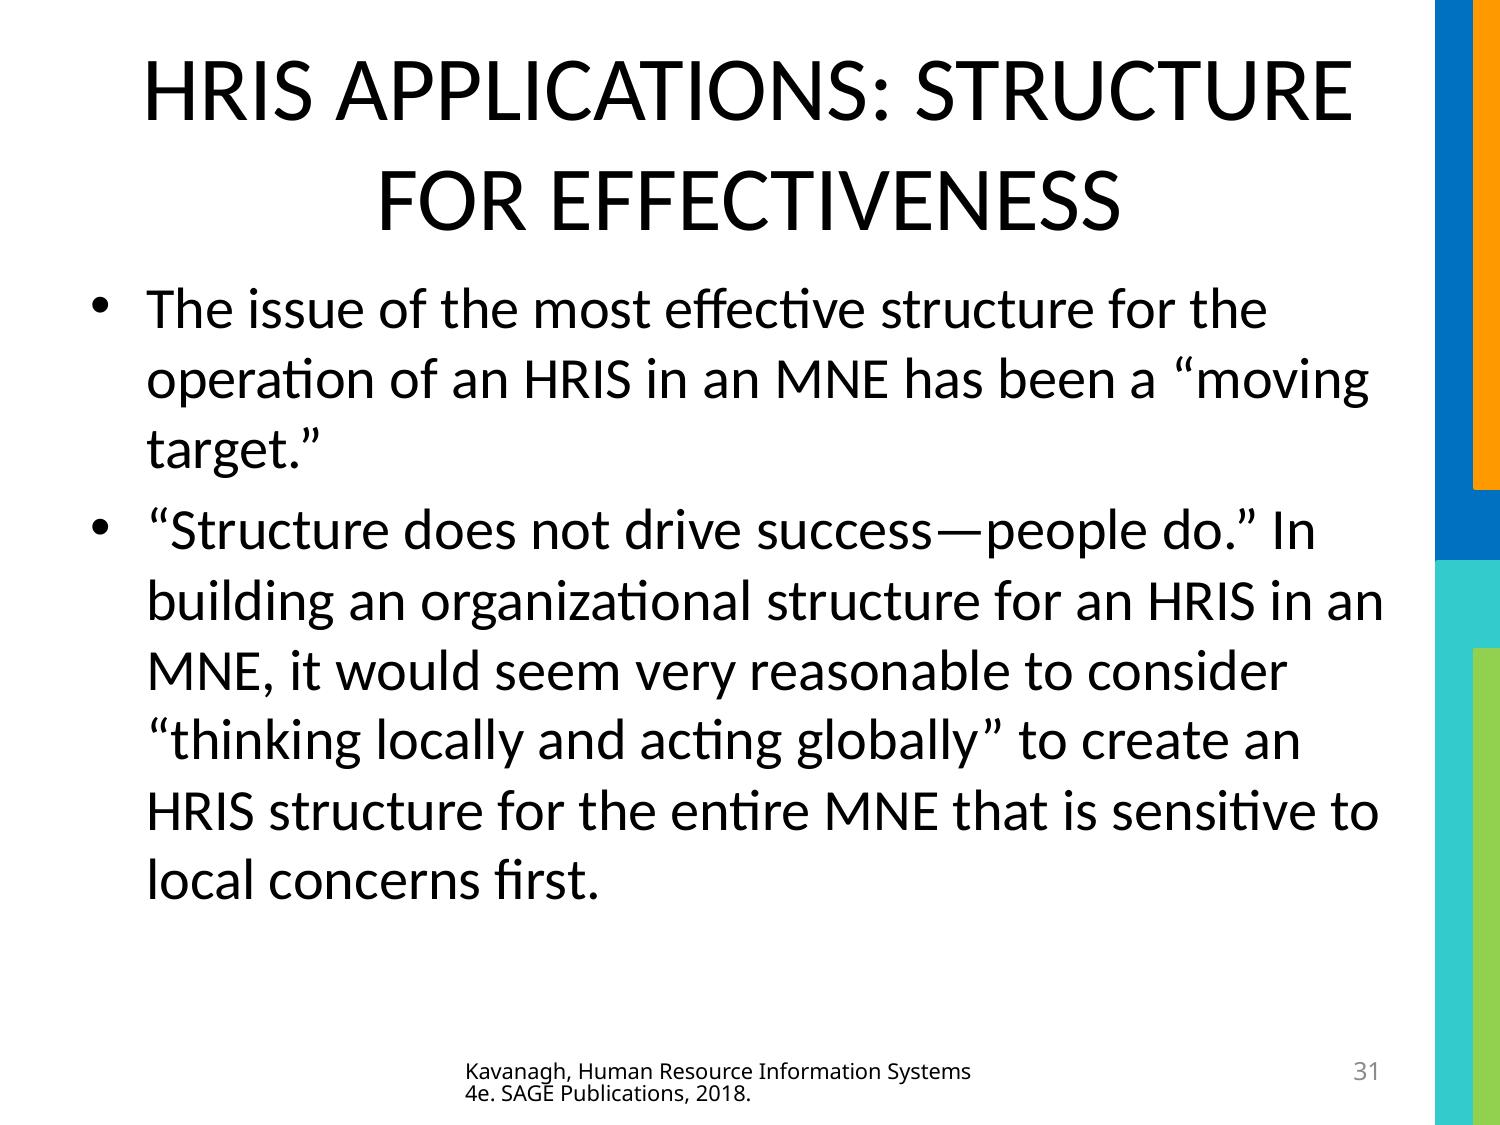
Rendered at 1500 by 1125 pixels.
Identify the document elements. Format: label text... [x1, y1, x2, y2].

title HRIS APPLICATIONS: STRUCTURE FOR EFFECTIVENESS [75, 45, 1425, 233]
list The issue of the most effective structure for the operation of an HRIS in an MNE has been a “moving target.” “Structure does not drive success—people do.” In building an organizational structure for an HRIS in an MNE, it would seem very reasonable to consider “thinking locally and acting globally” to create an HRIS structure for the entire MNE that is sensitive to local concerns first. [75, 262, 1425, 1005]
footer Kavanagh, Human Resource Information Systems 4e. SAGE Publications, 2018. [450, 1042, 1004, 1103]
slide_number 31 [1059, 1042, 1397, 1103]
